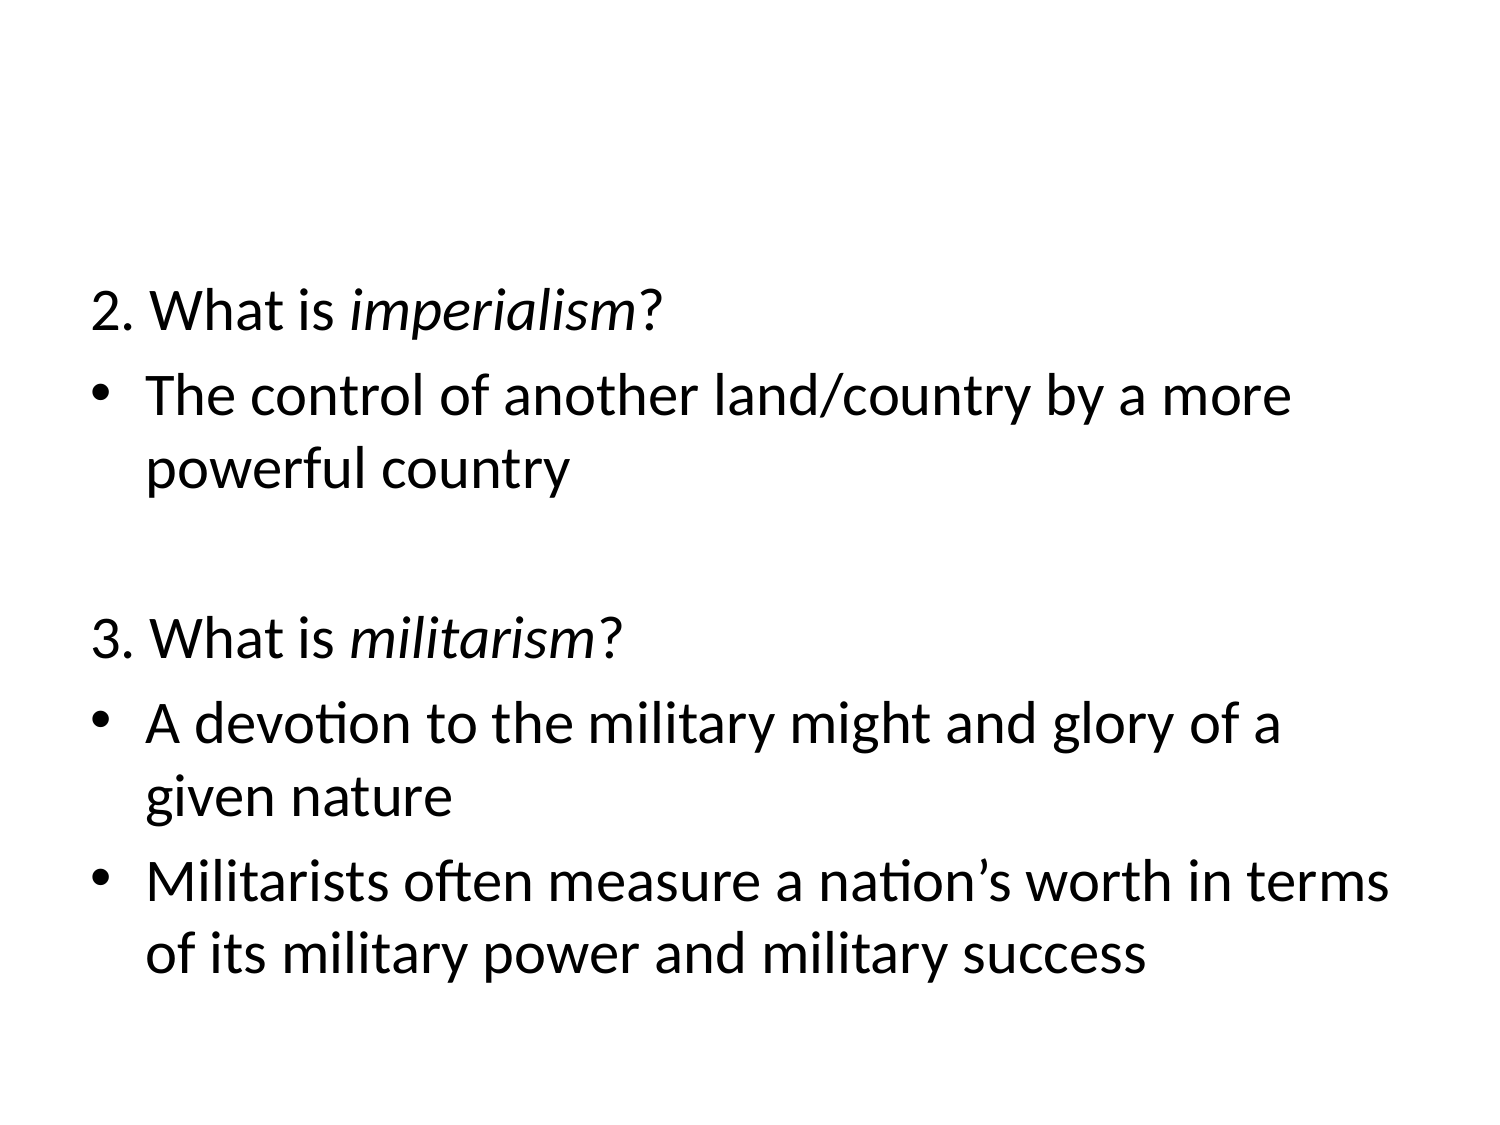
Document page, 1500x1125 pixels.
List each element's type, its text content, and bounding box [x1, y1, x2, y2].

list 2. What is imperialism? The control of another land/country by a more powerful country 3. What is militarism? A devotion to the military might and glory of a given nature Militarists often measure a nation’s worth in terms of its military power and military success [75, 262, 1425, 1005]
